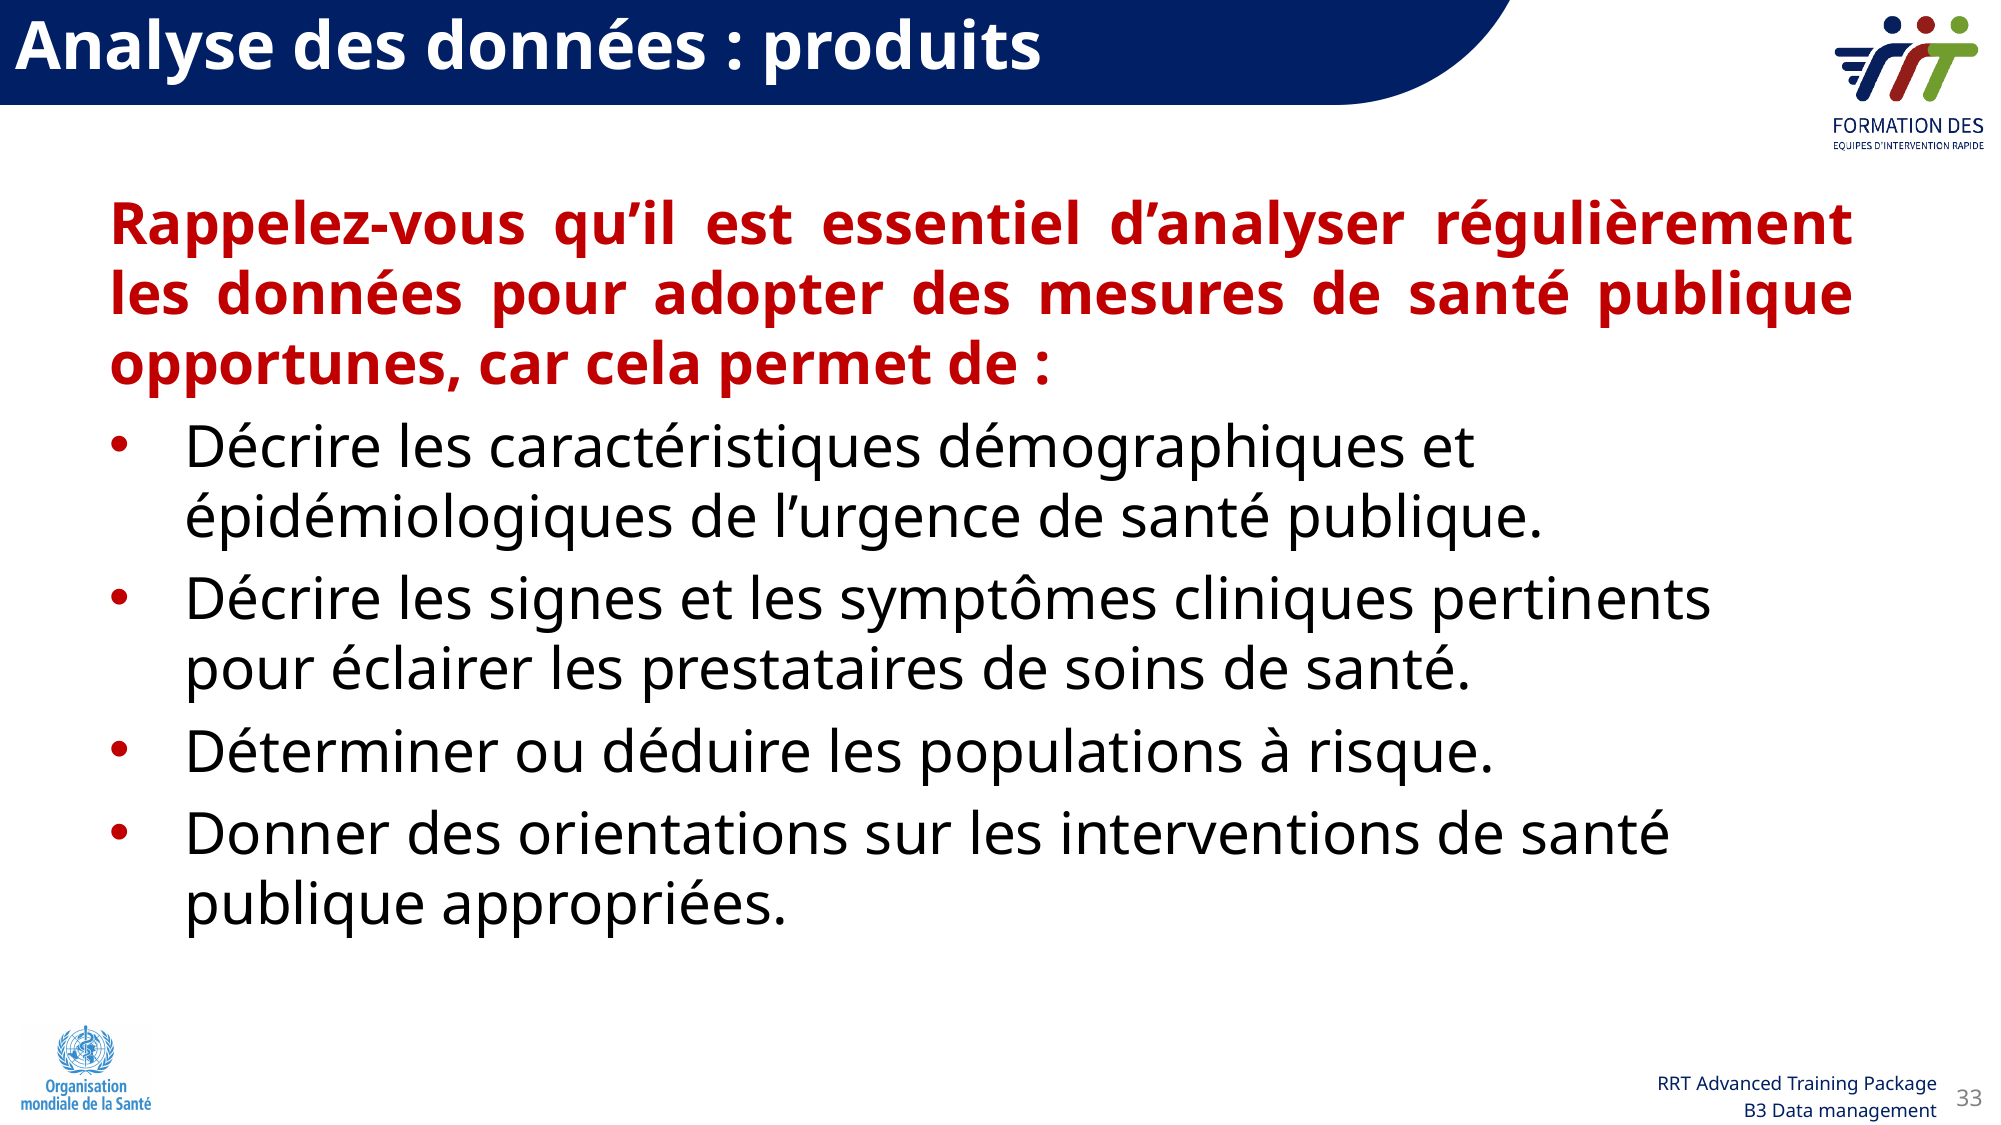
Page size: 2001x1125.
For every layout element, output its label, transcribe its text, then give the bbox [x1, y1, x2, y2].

picture [0, 0, 1533, 105]
title Analyse des données : produits [0, 0, 1264, 102]
text_box Rappelez-vous qu’il est essentiel d’analyser régulièrement les données pour adopter des mesures de santé publique opportunes, car cela permet de : Décrire les caractéristiques démographiques et épidémiologiques de l’urgence de santé publique. Décrire les signes et les symptômes cliniques pertinents pour éclairer les prestataires de soins de santé. Déterminer ou déduire les populations à risque. Donner des orientations sur les interventions de santé publique appropriées. [94, 178, 1870, 947]
picture [20, 1024, 152, 1111]
picture [1833, 15, 1984, 151]
